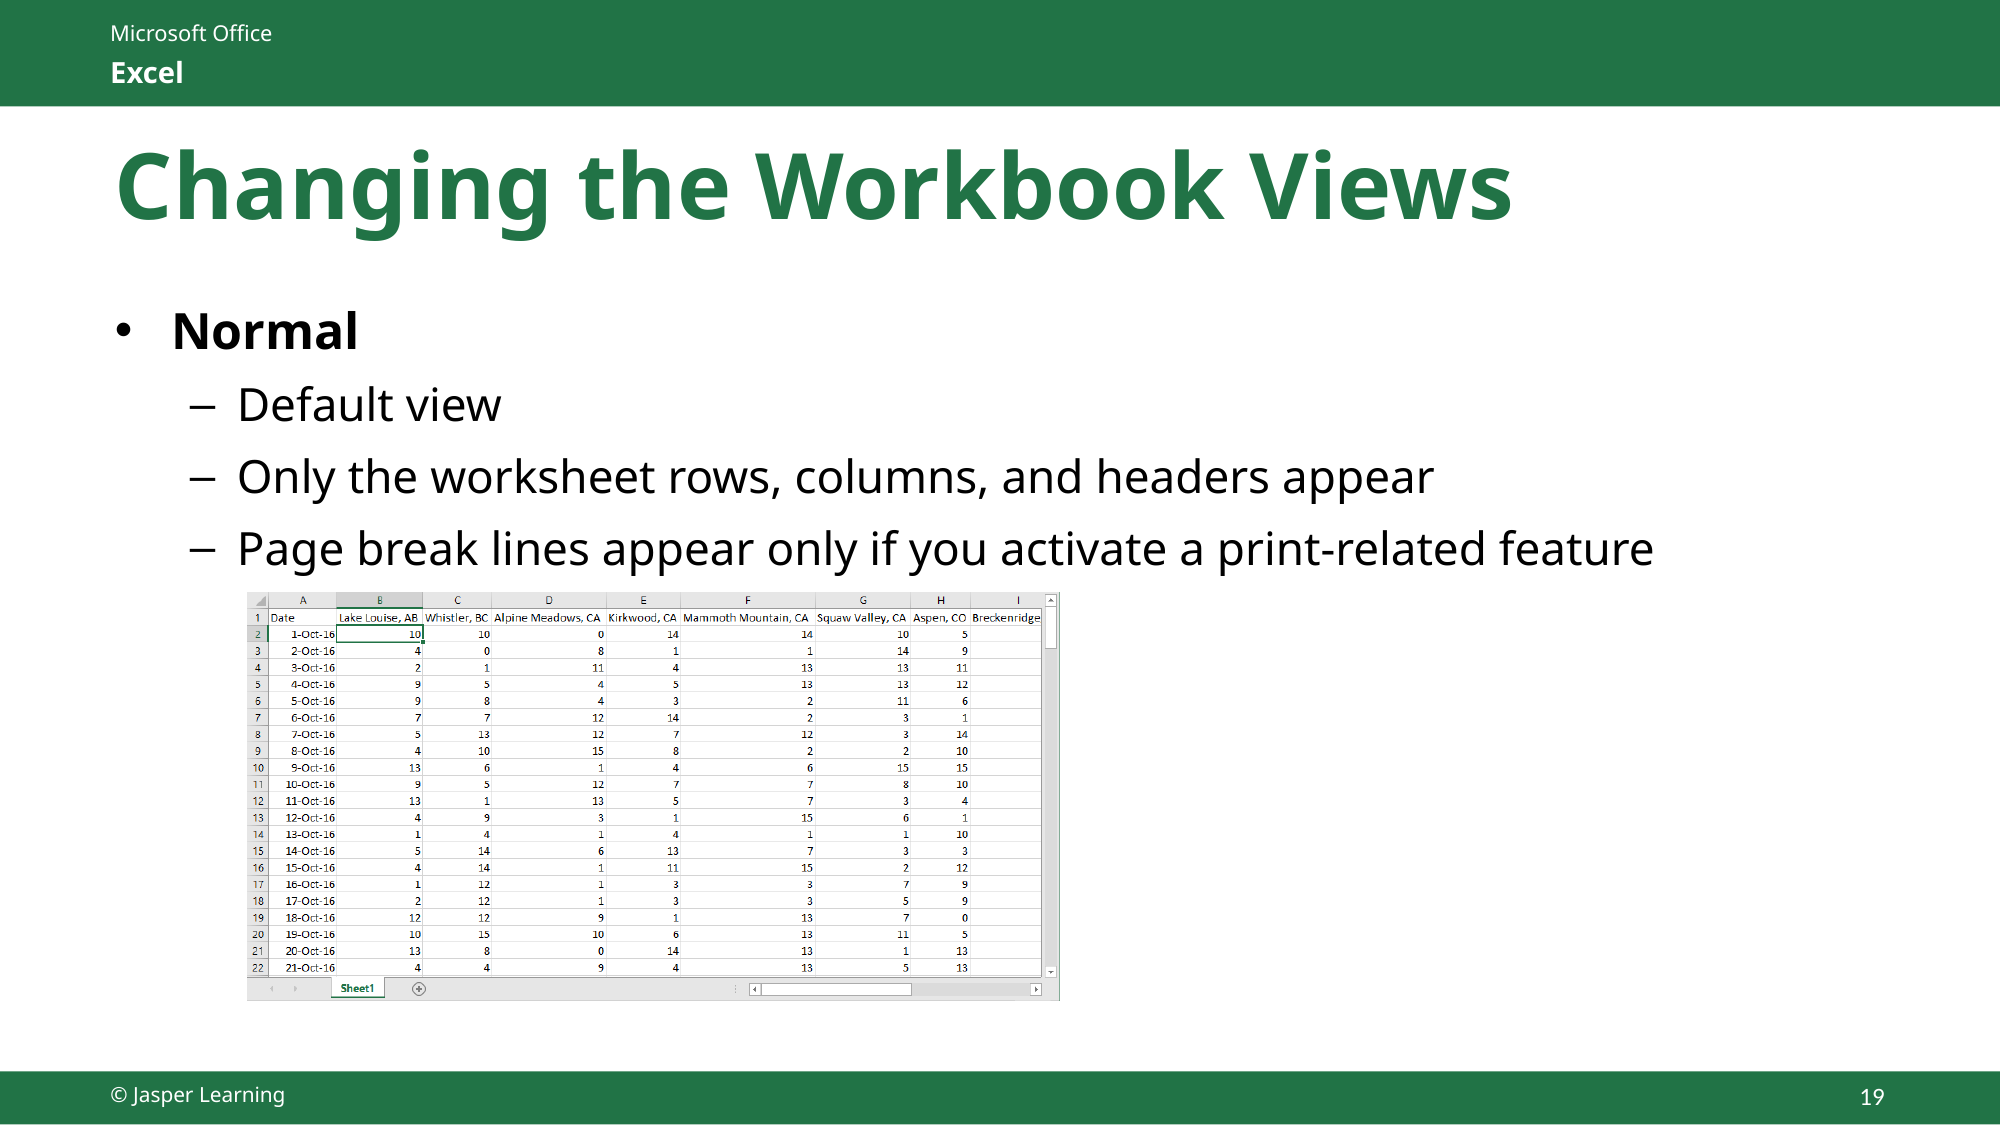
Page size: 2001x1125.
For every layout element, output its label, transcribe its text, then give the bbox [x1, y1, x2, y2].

title Changing the Workbook Views [99, 118, 1866, 248]
list Normal Default view Only the worksheet rows, columns, and headers appear Page break lines appear only if you activate a print-related feature [99, 283, 1900, 1026]
slide_number 19 [1433, 1065, 1900, 1125]
text_box [980, 532, 1020, 591]
picture [247, 592, 1060, 1002]
footer © Jasper Learning [95, 1065, 729, 1125]
